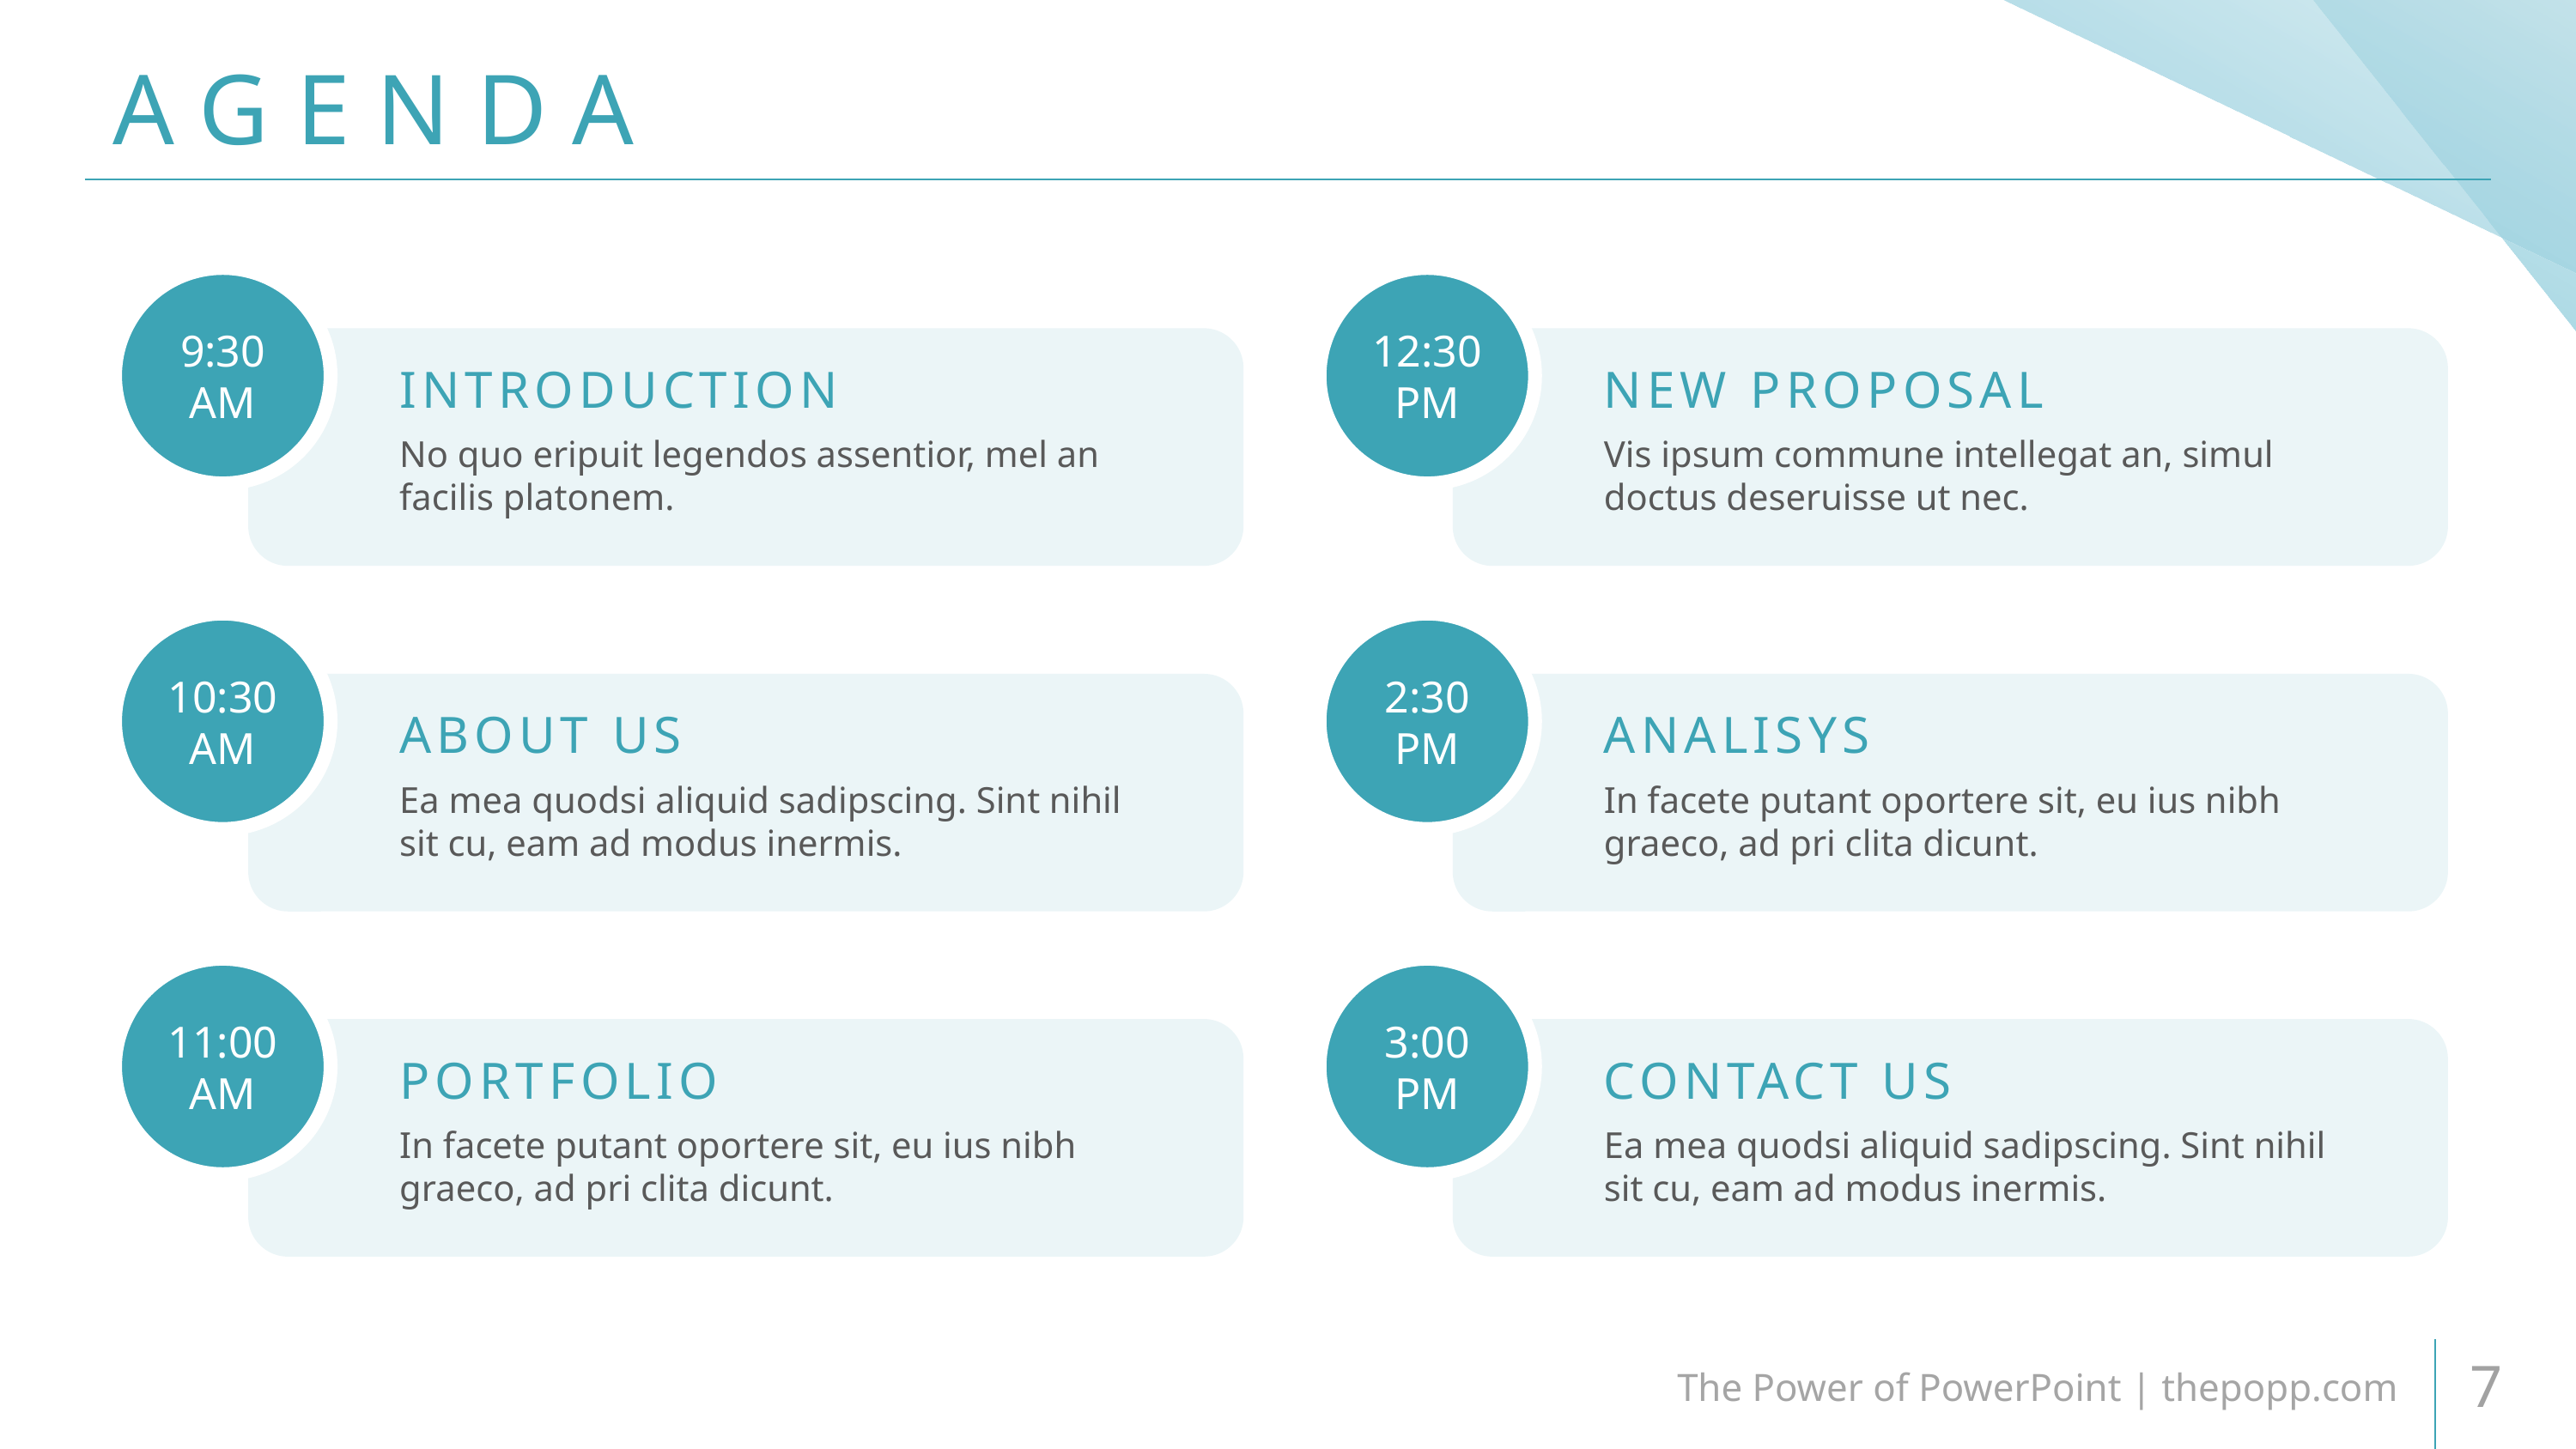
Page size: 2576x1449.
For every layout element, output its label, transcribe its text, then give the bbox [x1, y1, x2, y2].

list INTRODUCTION [376, 328, 1170, 430]
list PORTFOLIO [376, 1019, 1170, 1121]
list ABOUT US [376, 673, 1170, 776]
list 10:30 AM [142, 642, 304, 801]
footer The Power of PowerPoint | thepopp.com [1326, 1350, 2421, 1428]
list Ea mea quodsi aliquid sadipscing. Sint nihil sit cu, eam ad modus inermis. [376, 776, 1170, 893]
slide_number 7 [2446, 1350, 2575, 1428]
list Vis ipsum commune intellegat an, simul doctus deseruisse ut nec. [1581, 430, 2373, 547]
list 3:00 PM [1346, 987, 1508, 1146]
list In facete putant oportere sit, eu ius nibh graeco, ad pri clita dicunt. [1581, 776, 2373, 893]
list In facete putant oportere sit, eu ius nibh graeco, ad pri clita dicunt. [376, 1121, 1170, 1238]
list 2:30 PM [1346, 642, 1508, 801]
list 12:30 PM [1346, 296, 1508, 455]
list 11:00 AM [142, 987, 304, 1146]
list CONTACT US [1581, 1019, 2373, 1121]
list No quo eripuit legendos assentior, mel an facilis platonem. [376, 430, 1170, 547]
list ANALISYS [1581, 673, 2373, 776]
title AGENDA [89, 27, 2448, 186]
list 9:30 AM [142, 296, 304, 455]
list Ea mea quodsi aliquid sadipscing. Sint nihil sit cu, eam ad modus inermis. [1581, 1121, 2373, 1238]
list NEW PROPOSAL [1581, 328, 2373, 430]
